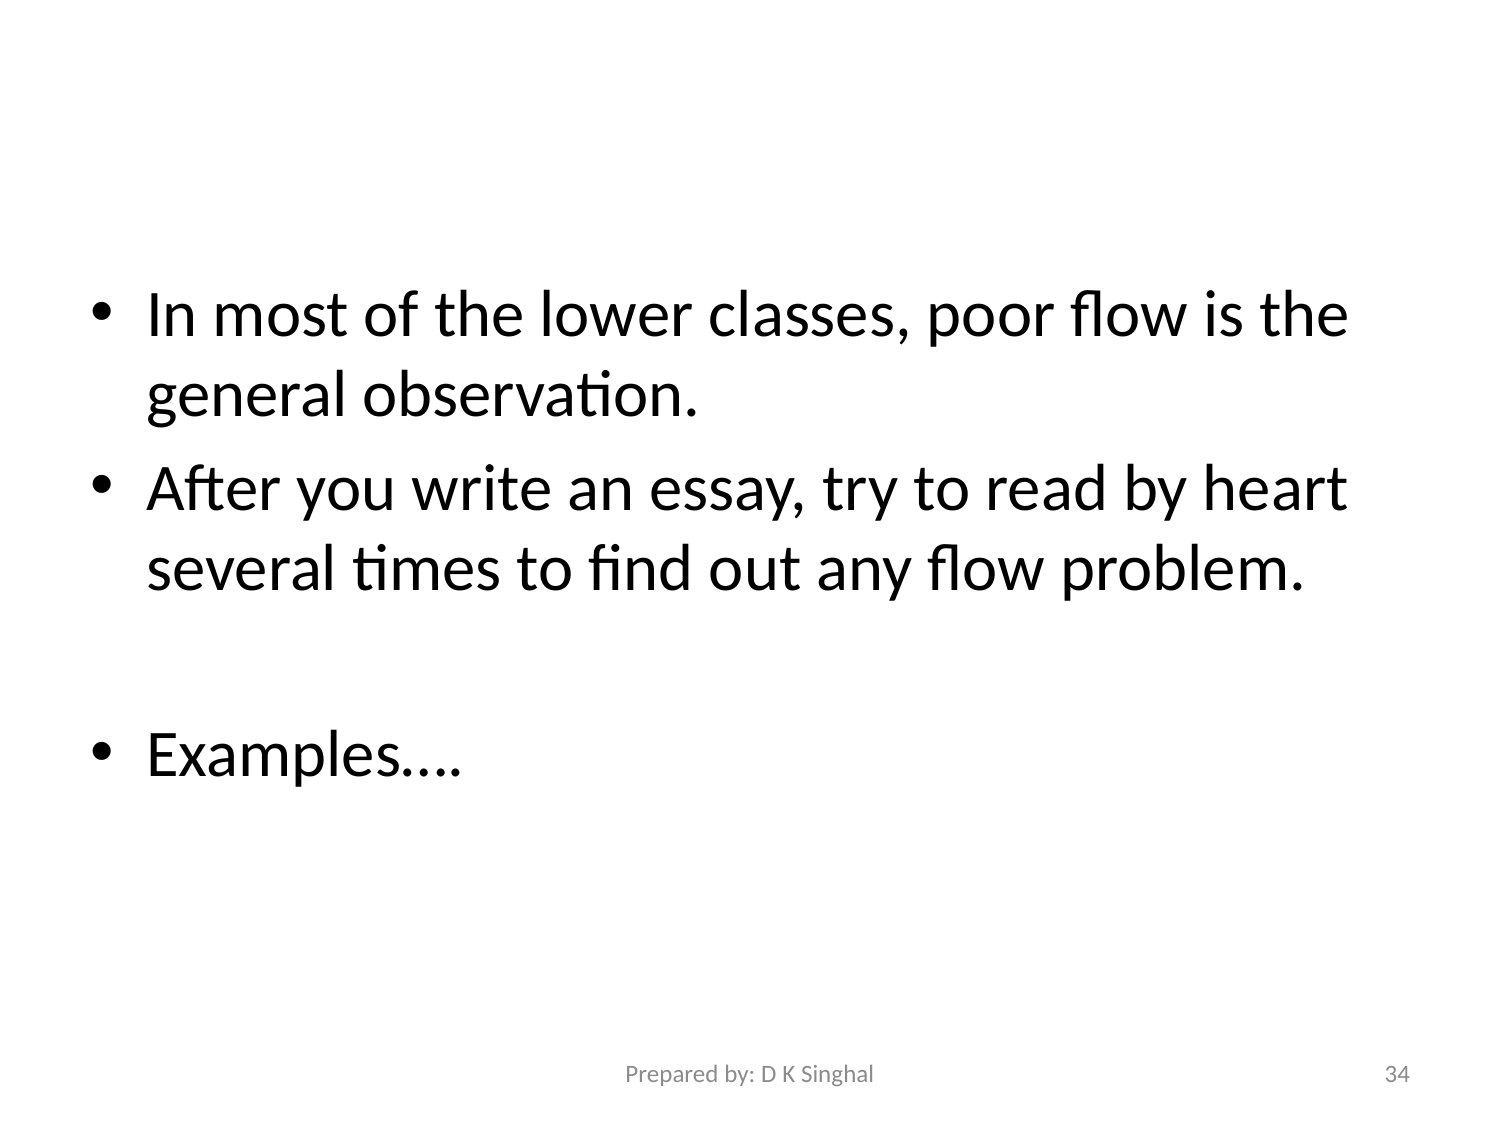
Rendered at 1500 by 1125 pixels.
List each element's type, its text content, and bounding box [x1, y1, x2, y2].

slide_number 34 [1074, 1042, 1425, 1103]
footer Prepared by: D K Singhal [512, 1042, 988, 1103]
list In most of the lower classes, poor flow is the general observation. After you write an essay, try to read by heart several times to find out any flow problem. Examples…. [75, 262, 1425, 1005]
